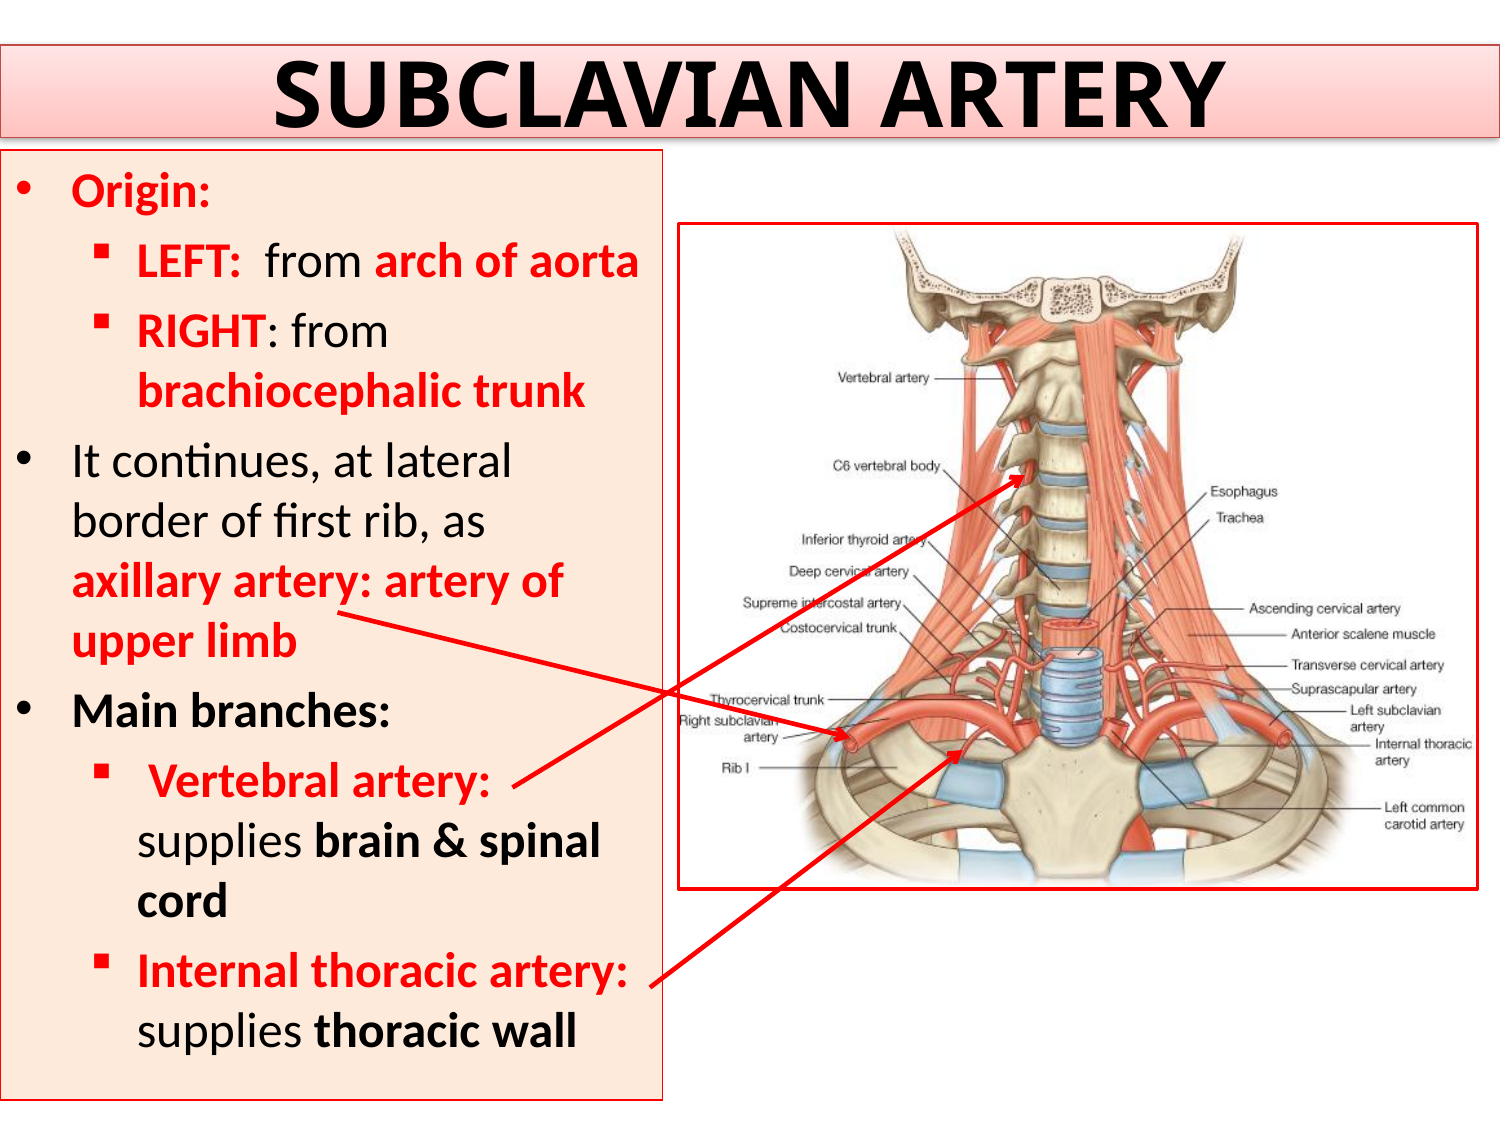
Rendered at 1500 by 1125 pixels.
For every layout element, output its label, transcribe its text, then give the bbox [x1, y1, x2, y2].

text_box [512, 474, 1026, 788]
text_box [649, 749, 963, 988]
picture [679, 224, 1476, 888]
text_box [337, 612, 507, 738]
title SUBCLAVIAN ARTERY [0, 44, 1500, 138]
list Origin: LEFT: from arch of aorta RIGHT: from brachiocephalic trunk It continues, at lateral border of first rib, as axillary artery: artery of upper limb Main branches: Vertebral artery: supplies brain & spinal cord Internal thoracic artery: supplies thoracic wall [0, 149, 663, 1101]
